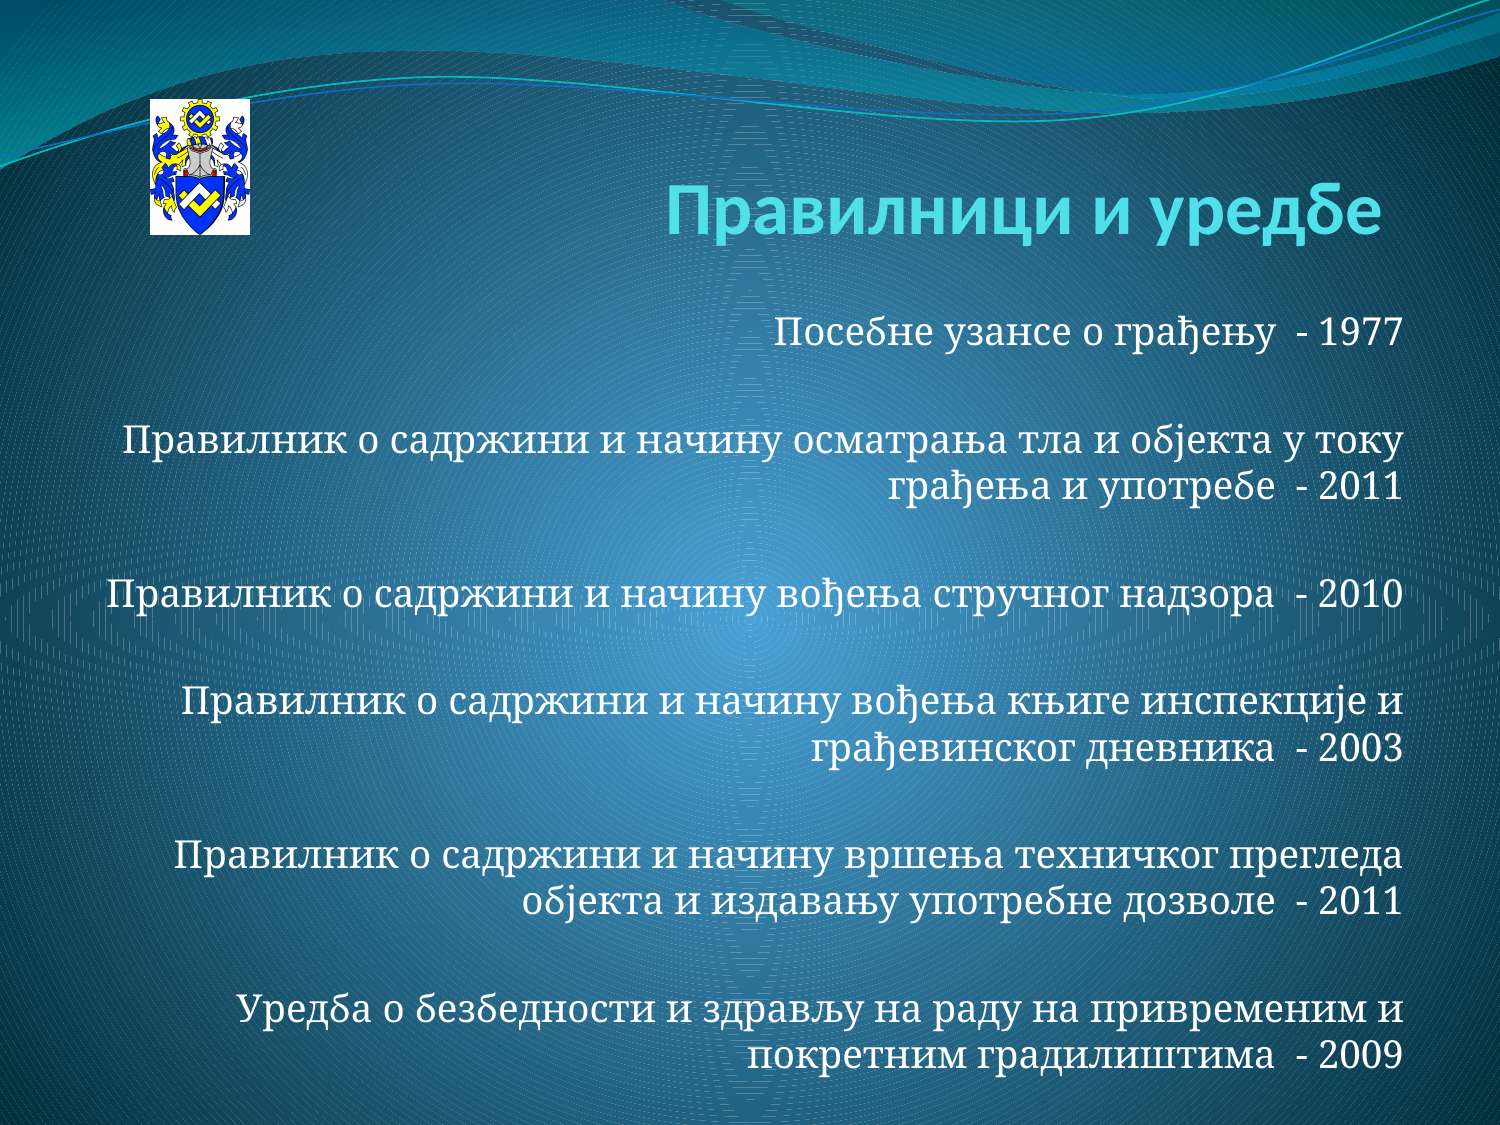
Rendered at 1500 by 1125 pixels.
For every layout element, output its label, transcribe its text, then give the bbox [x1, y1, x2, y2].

title Правилници и уредбе [112, 75, 1388, 250]
subtitle Посебне узансе о грађењу - 1977 Правилник о садржини и начину осматрања тла и објекта у току грађења и употребе - 2011 Правилник о садржини и начину вођења стручног надзора - 2010 Правилник о садржини и начину вођења књиге инспекције и грађевинског дневника - 2003 Правилник о садржини и начину вршења техничког прегледа објекта и издавању употребне дозволе - 2011 Уредба о безбедности и здрављу на раду на привременим и покретним градилиштима - 2009 [75, 299, 1413, 1088]
picture [149, 99, 251, 235]
